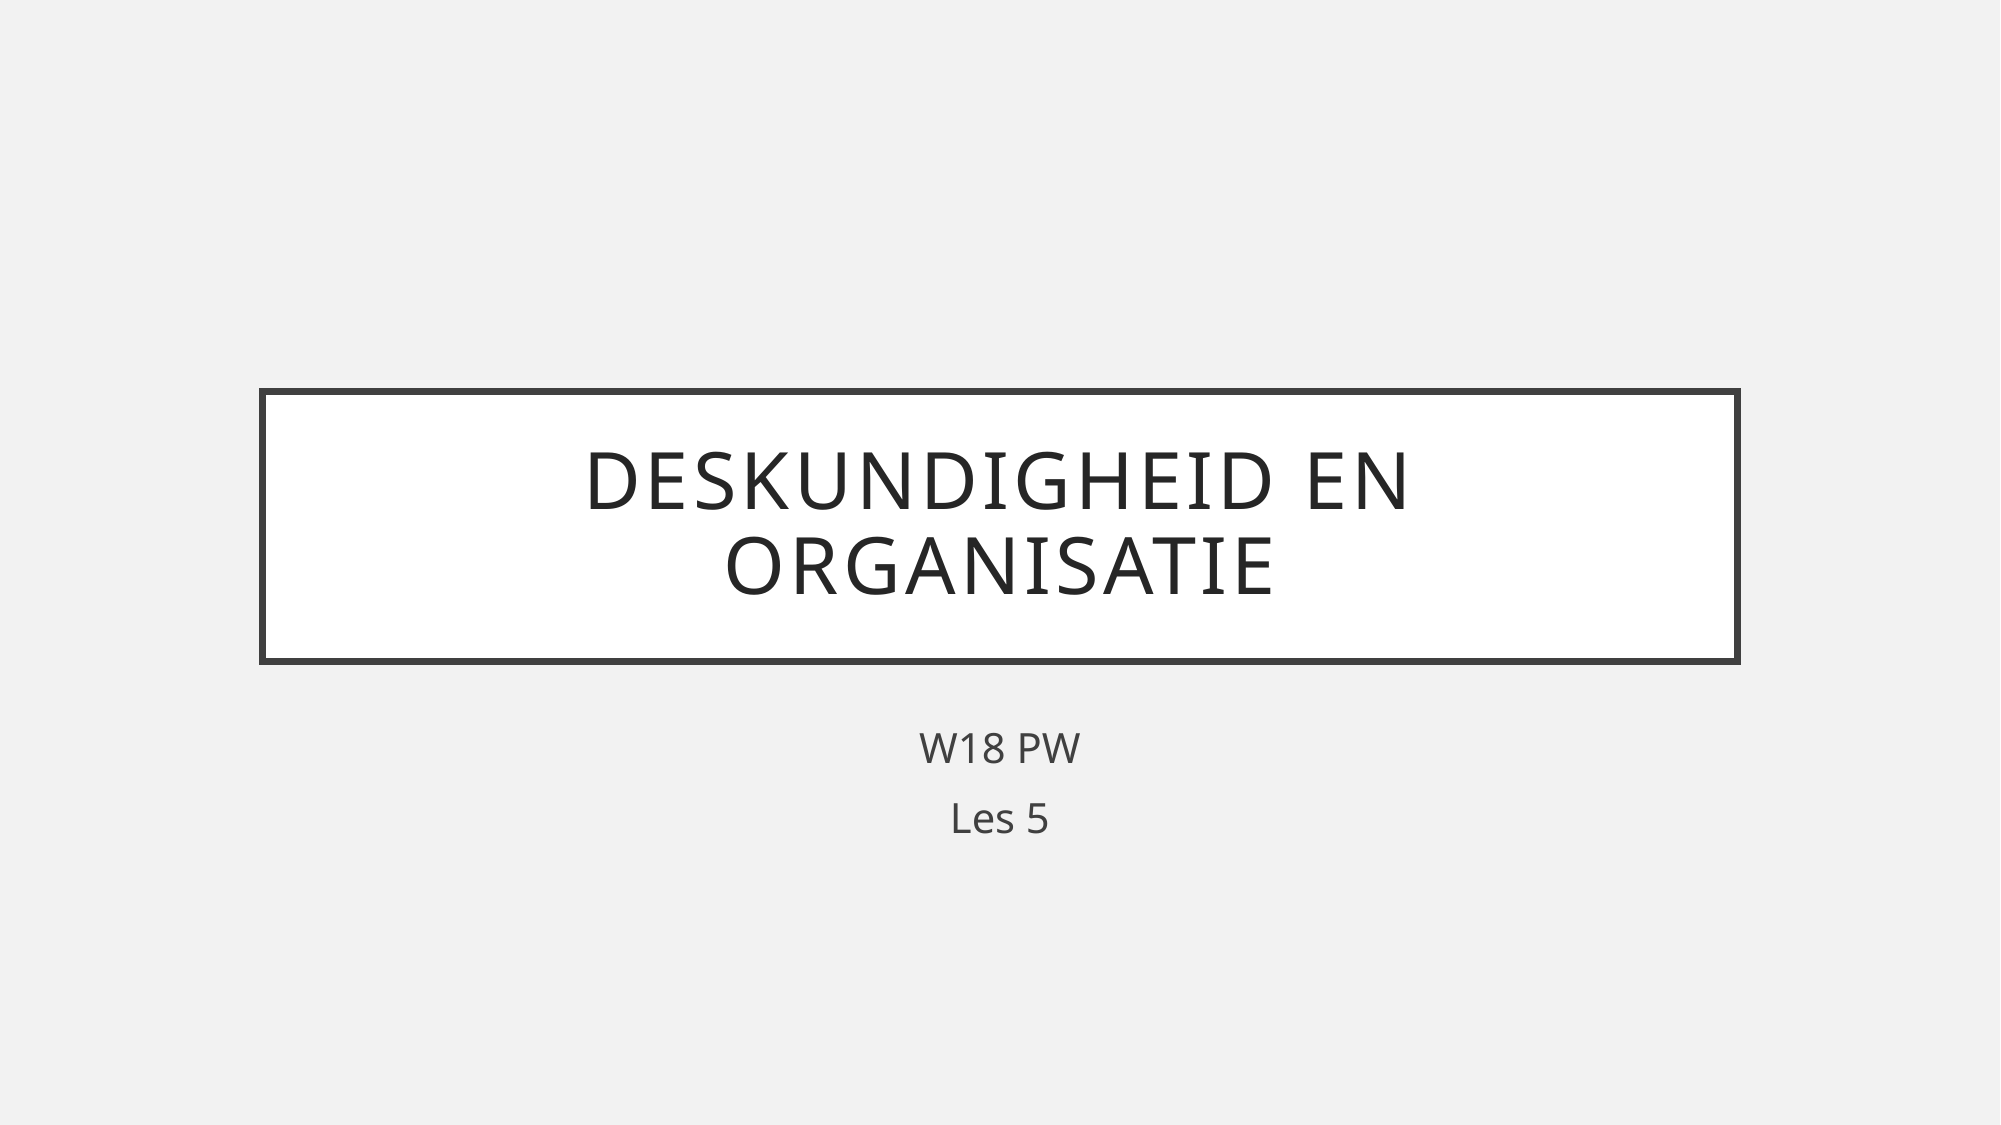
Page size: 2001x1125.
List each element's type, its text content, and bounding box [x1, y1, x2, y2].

title Deskundigheid en organisatie [259, 388, 1741, 665]
subtitle W18 PW Les 5 [442, 713, 1558, 918]
